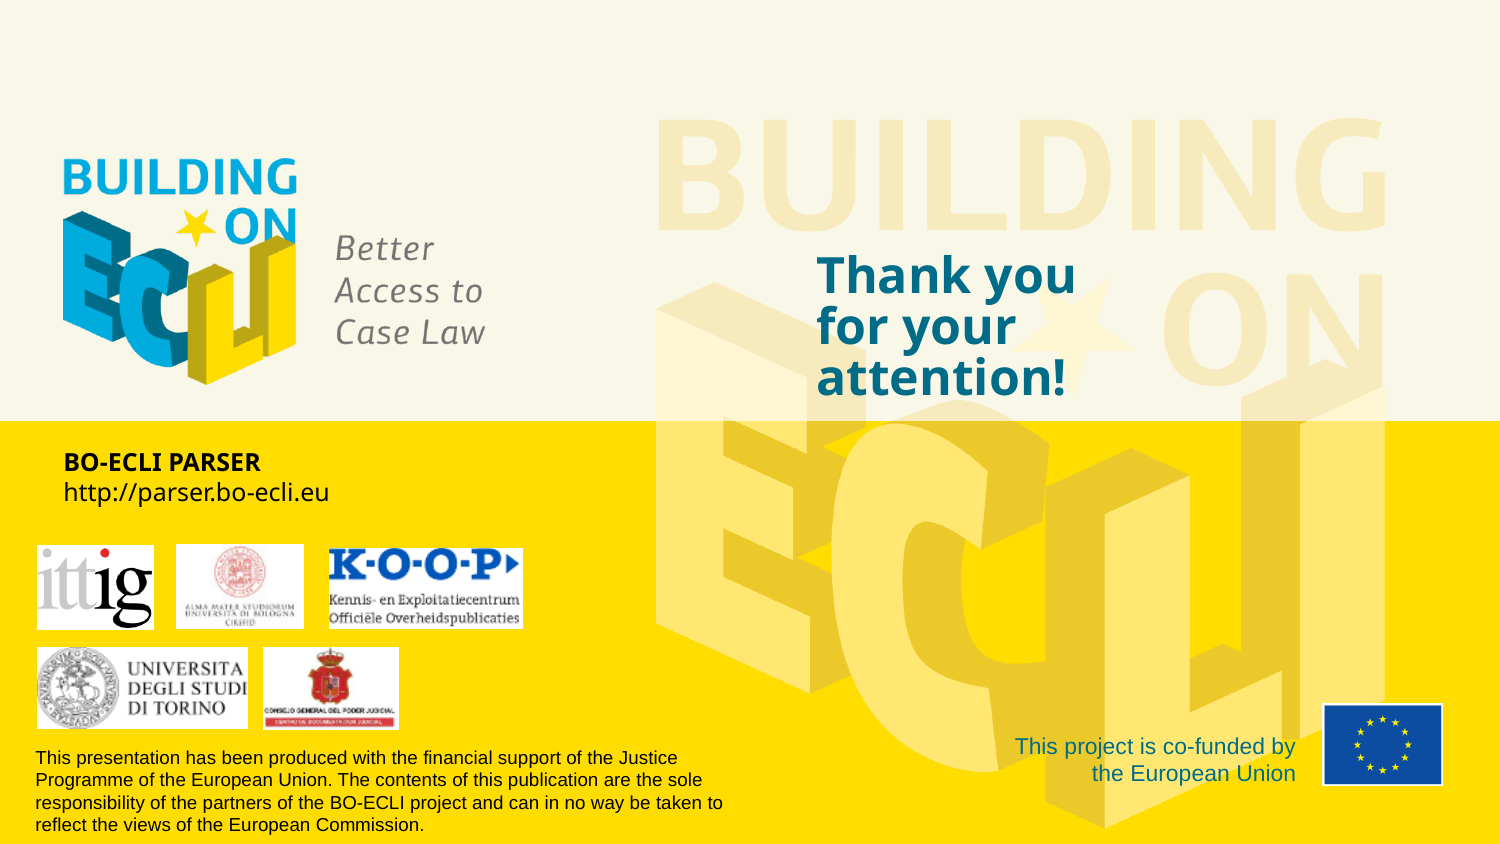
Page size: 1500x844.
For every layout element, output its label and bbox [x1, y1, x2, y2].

picture [0, 0, 1500, 844]
text_box [984, 703, 1444, 790]
